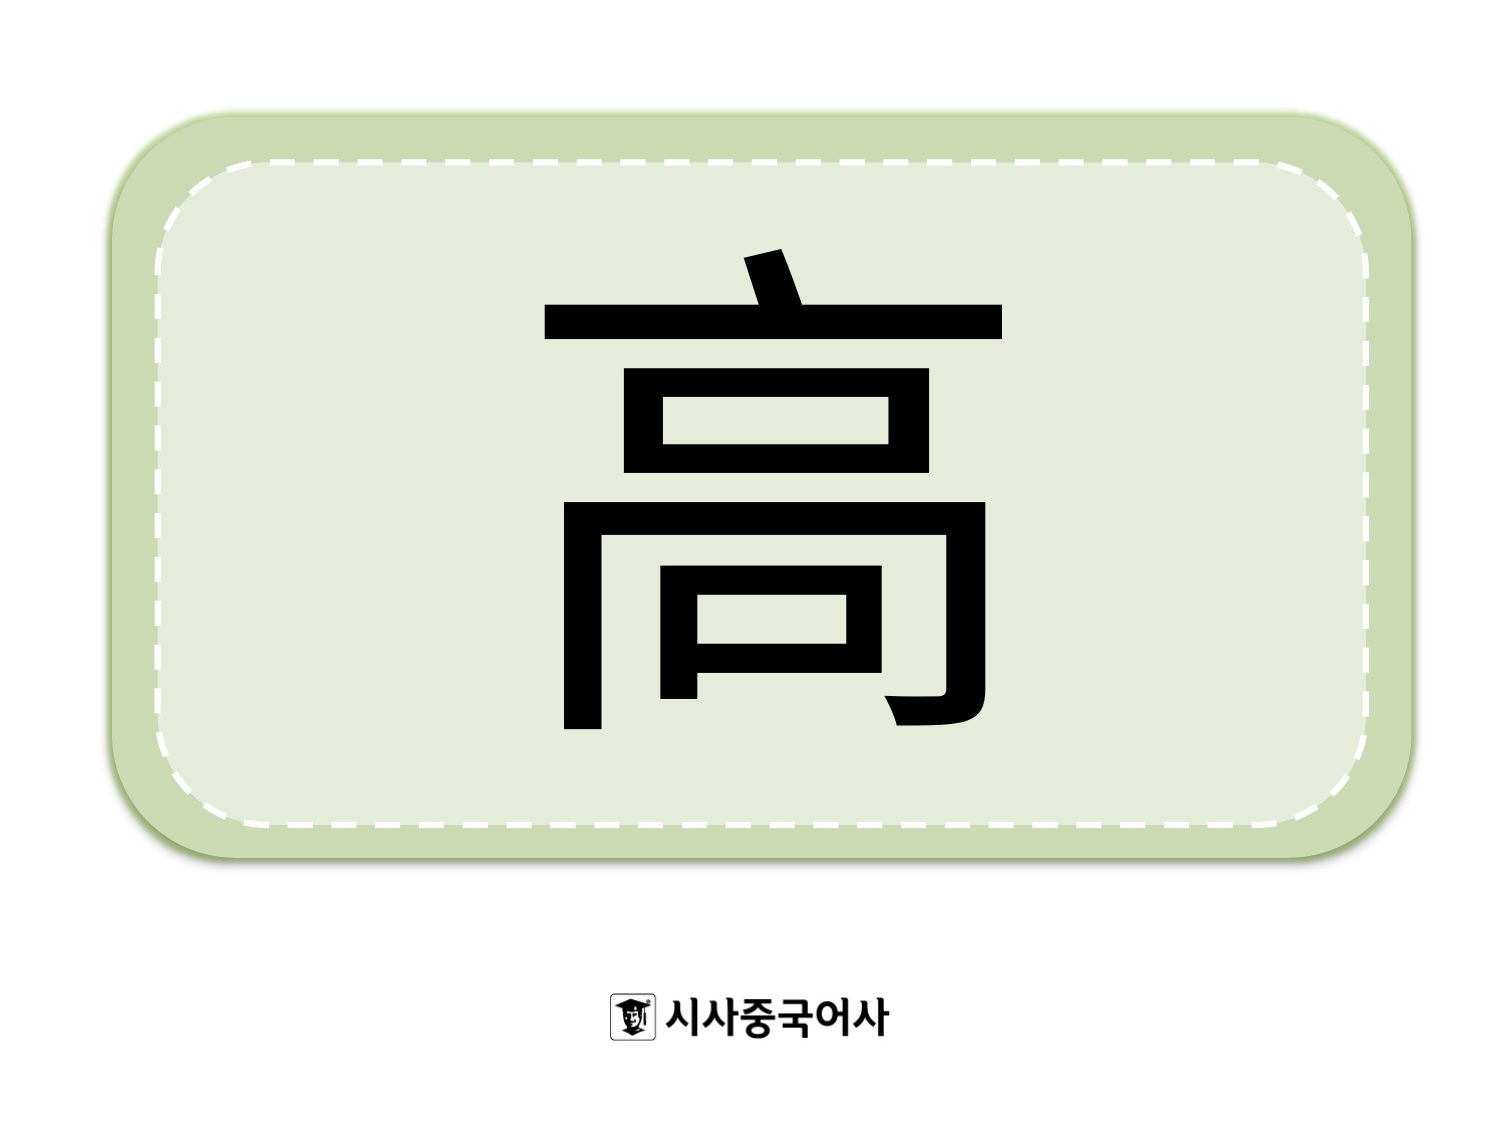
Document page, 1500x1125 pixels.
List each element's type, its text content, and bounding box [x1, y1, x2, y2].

picture [602, 987, 898, 1047]
text_box 高 [171, 149, 1380, 812]
text_box [162, 160, 1371, 824]
